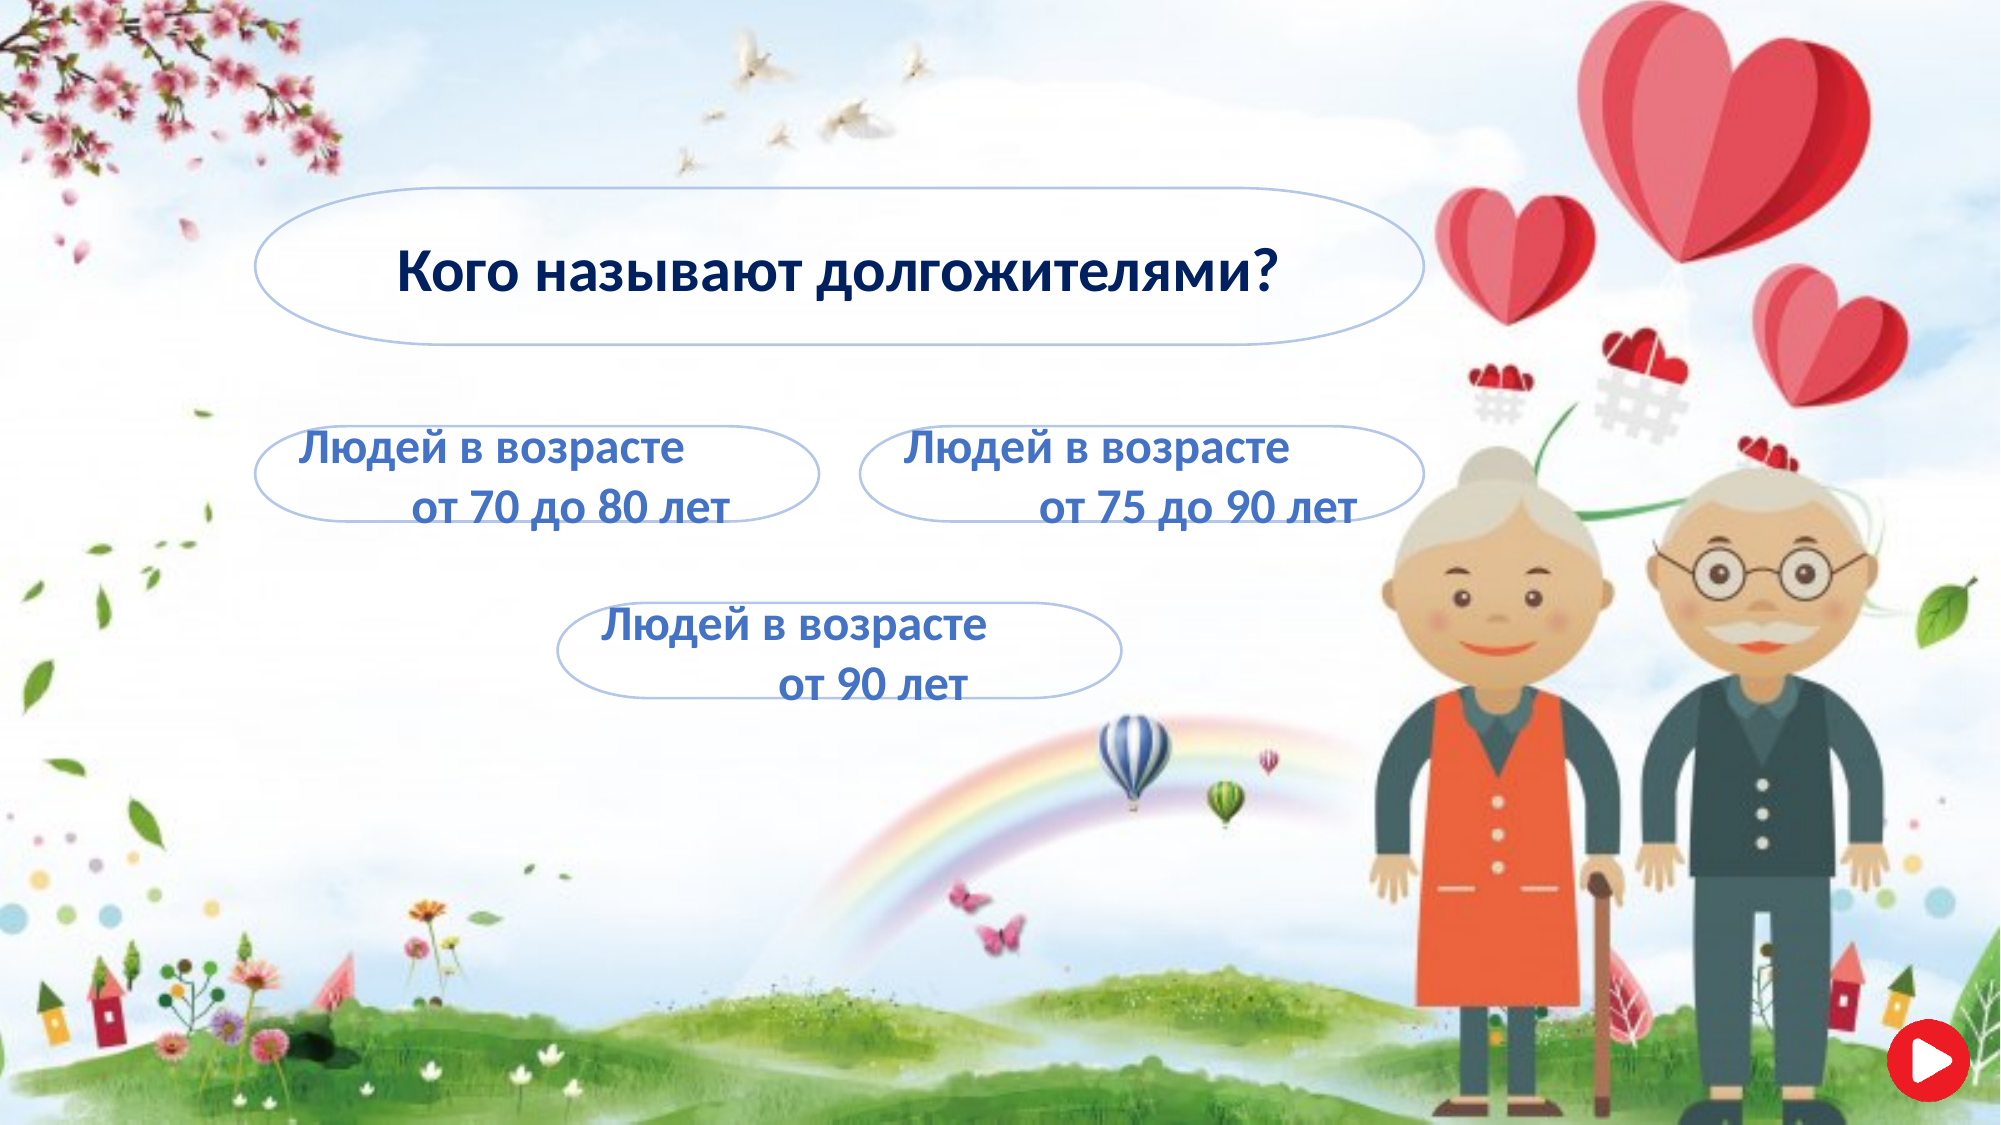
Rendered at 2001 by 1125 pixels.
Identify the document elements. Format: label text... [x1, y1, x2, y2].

text_box Людей в возрасте от 90 лет [556, 601, 1123, 700]
text_box Кого называют долгожителями? [254, 186, 1425, 346]
picture [0, 0, 2001, 1125]
text_box Людей в возрасте от 75 до 90 лет [858, 425, 1425, 523]
text_box Людей в возрасте от 70 до 80 лет [254, 425, 821, 523]
